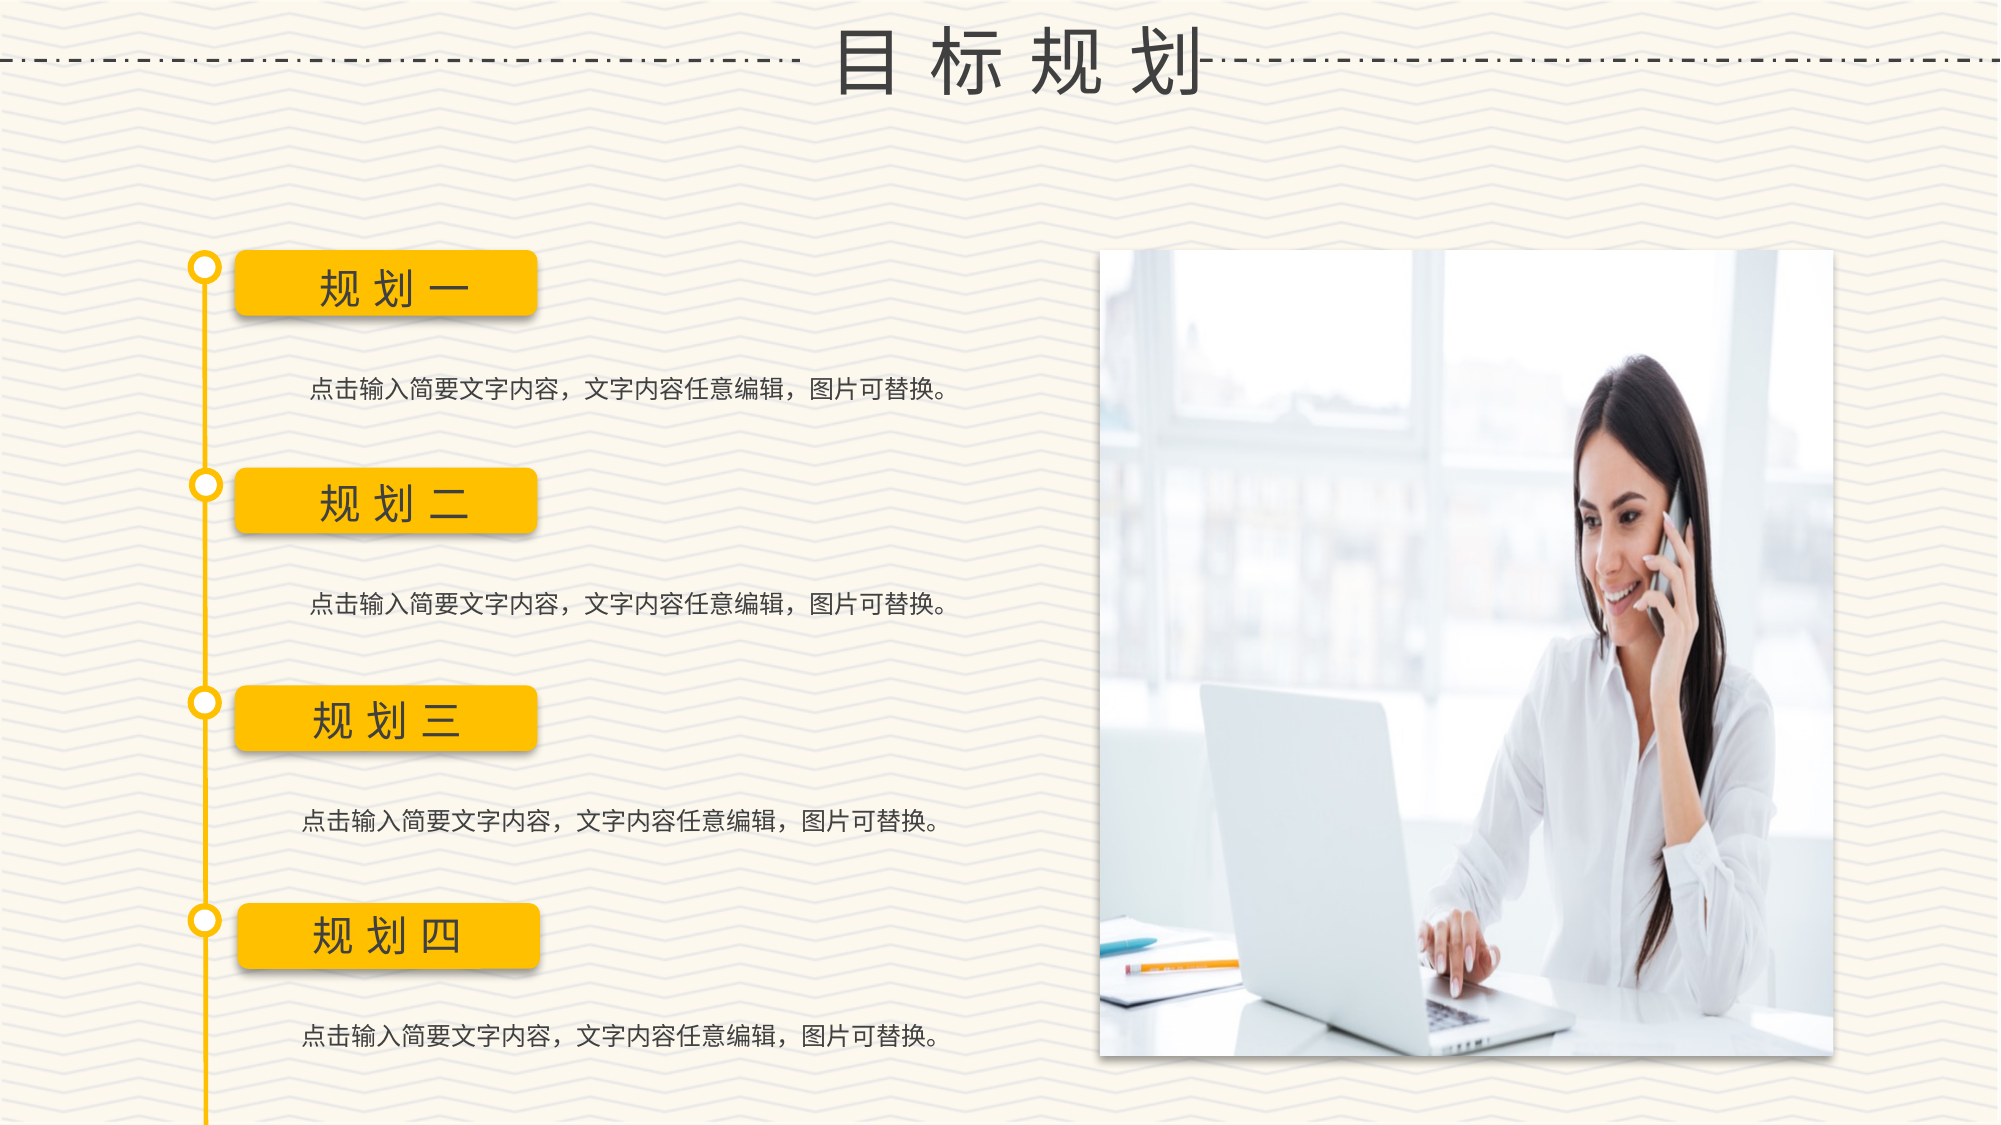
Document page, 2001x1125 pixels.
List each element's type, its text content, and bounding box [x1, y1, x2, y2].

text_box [0, 7, 2000, 114]
text_box 点击输入简要文字内容，文字内容任意编辑，图片可替换。 [276, 755, 977, 870]
text_box 规划三 [228, 690, 570, 750]
text_box [1098, 248, 1836, 1058]
text_box [233, 247, 540, 258]
text_box [234, 683, 538, 690]
picture [0, 0, 2001, 1125]
text_box 规划一 [228, 258, 578, 318]
text_box [239, 901, 539, 905]
text_box [237, 965, 540, 971]
text_box 点击输入简要文字内容，文字内容任意编辑，图片可替换。 [284, 324, 985, 438]
text_box [237, 750, 535, 754]
text_box 规划二 [228, 473, 578, 533]
text_box [234, 465, 539, 473]
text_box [187, 249, 224, 1125]
text_box 点击输入简要文字内容，文字内容任意编辑，图片可替换。 [276, 971, 977, 1085]
text_box 点击输入简要文字内容，文字内容任意编辑，图片可替换。 [284, 539, 985, 653]
text_box 规划四 [228, 905, 570, 965]
